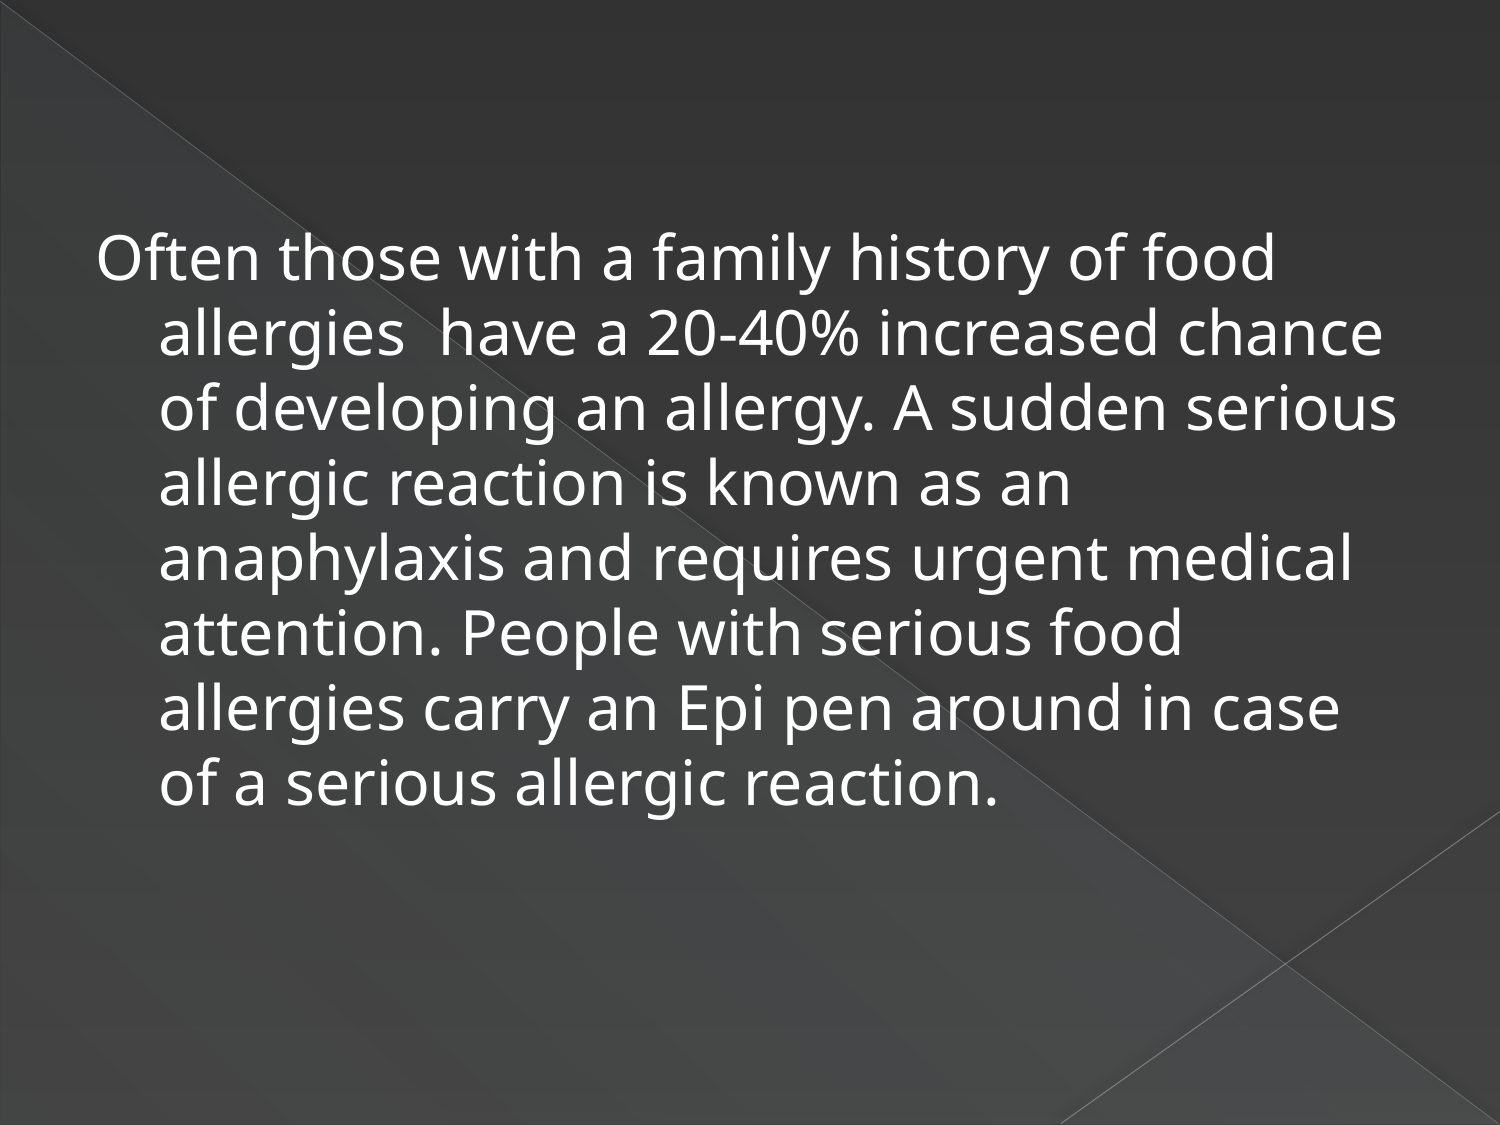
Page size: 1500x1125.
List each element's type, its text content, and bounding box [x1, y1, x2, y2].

list Often those with a family history of food allergies have a 20-40% increased chance of developing an allergy. A sudden serious allergic reaction is known as an anaphylaxis and requires urgent medical attention. People with serious food allergies carry an Epi pen around in case of a serious allergic reaction. [70, 210, 1421, 961]
